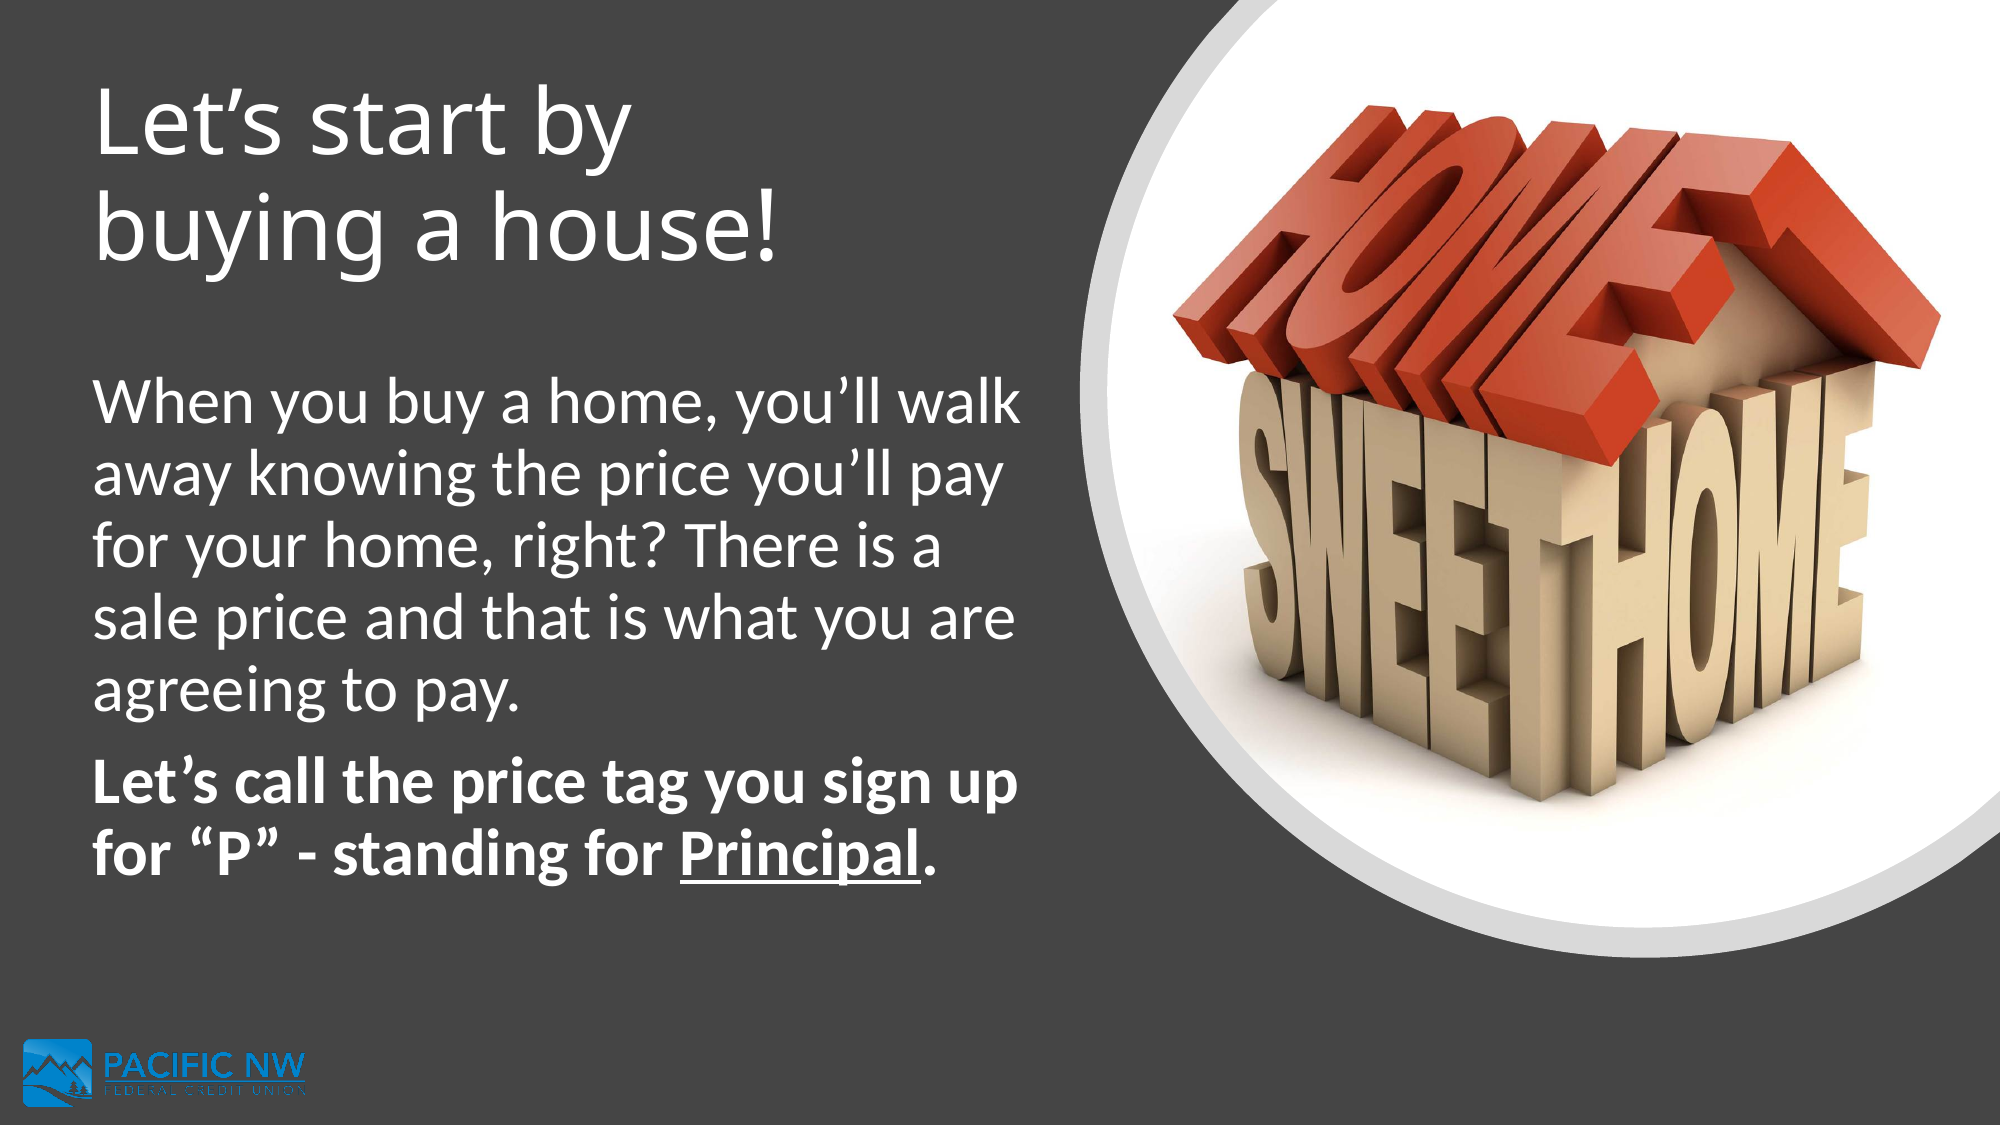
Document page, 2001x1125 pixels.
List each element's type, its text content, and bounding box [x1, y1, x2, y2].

text_box [1078, 215, 1107, 570]
text_box [1460, 928, 1830, 959]
picture [23, 1039, 305, 1108]
title Let’s start by buying a house! [77, 82, 1107, 276]
list When you buy a home, you’ll walk away knowing the price you’ll pay for your home, right? There is a sale price and that is what you are agreeing to pay. Let’s call the price tag you sign up for “P” - standing for Principal. [77, 358, 1038, 971]
picture [1107, 0, 2000, 928]
